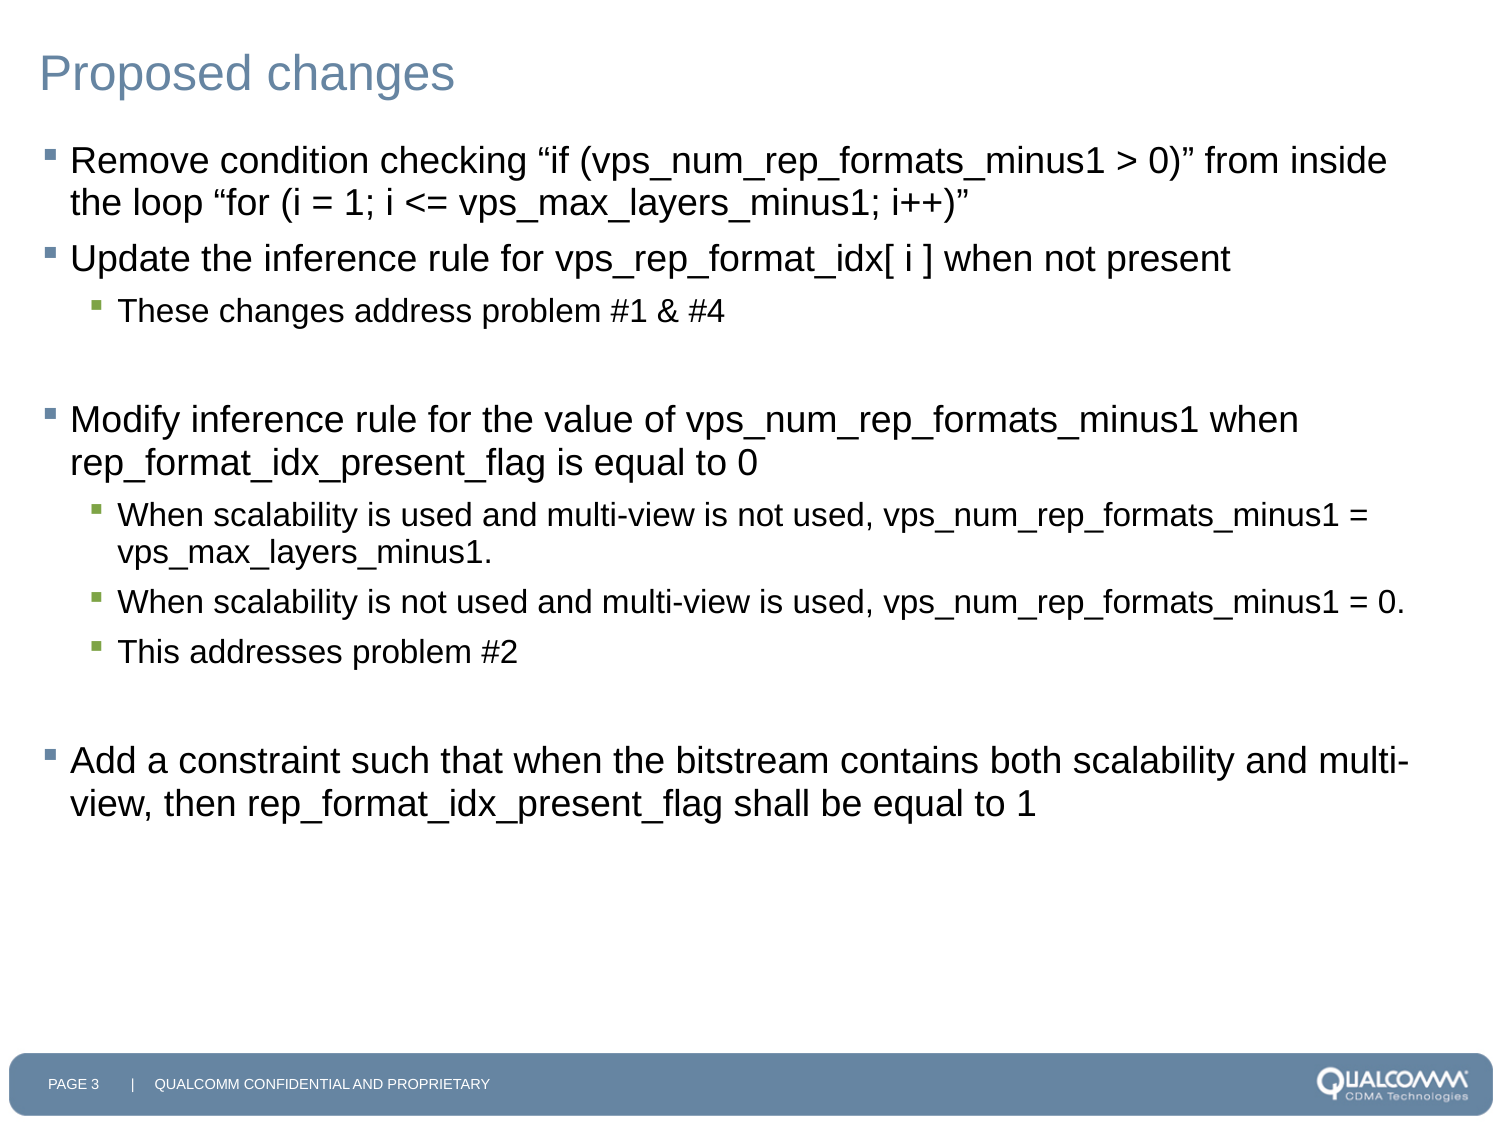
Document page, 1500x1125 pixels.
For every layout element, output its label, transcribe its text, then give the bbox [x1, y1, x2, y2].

picture [0, 1048, 1500, 1125]
list Remove condition checking “if (vps_num_rep_formats_minus1 > 0)” from inside the loop “for (i = 1; i <= vps_max_layers_minus1; i++)” Update the inference rule for vps_rep_format_idx[ i ] when not present These changes address problem #1 & #4 Modify inference rule for the value of vps_num_rep_formats_minus1 when rep_format_idx_present_flag is equal to 0 When scalability is used and multi-view is not used, vps_num_rep_formats_minus1 = vps_max_layers_minus1. When scalability is not used and multi-view is used, vps_num_rep_formats_minus1 = 0. This addresses problem #2 Add a constraint such that when the bitstream contains both scalability and multi-view, then rep_format_idx_present_flag shall be equal to 1 [26, 131, 1457, 1004]
title Proposed changes [23, 44, 1457, 138]
